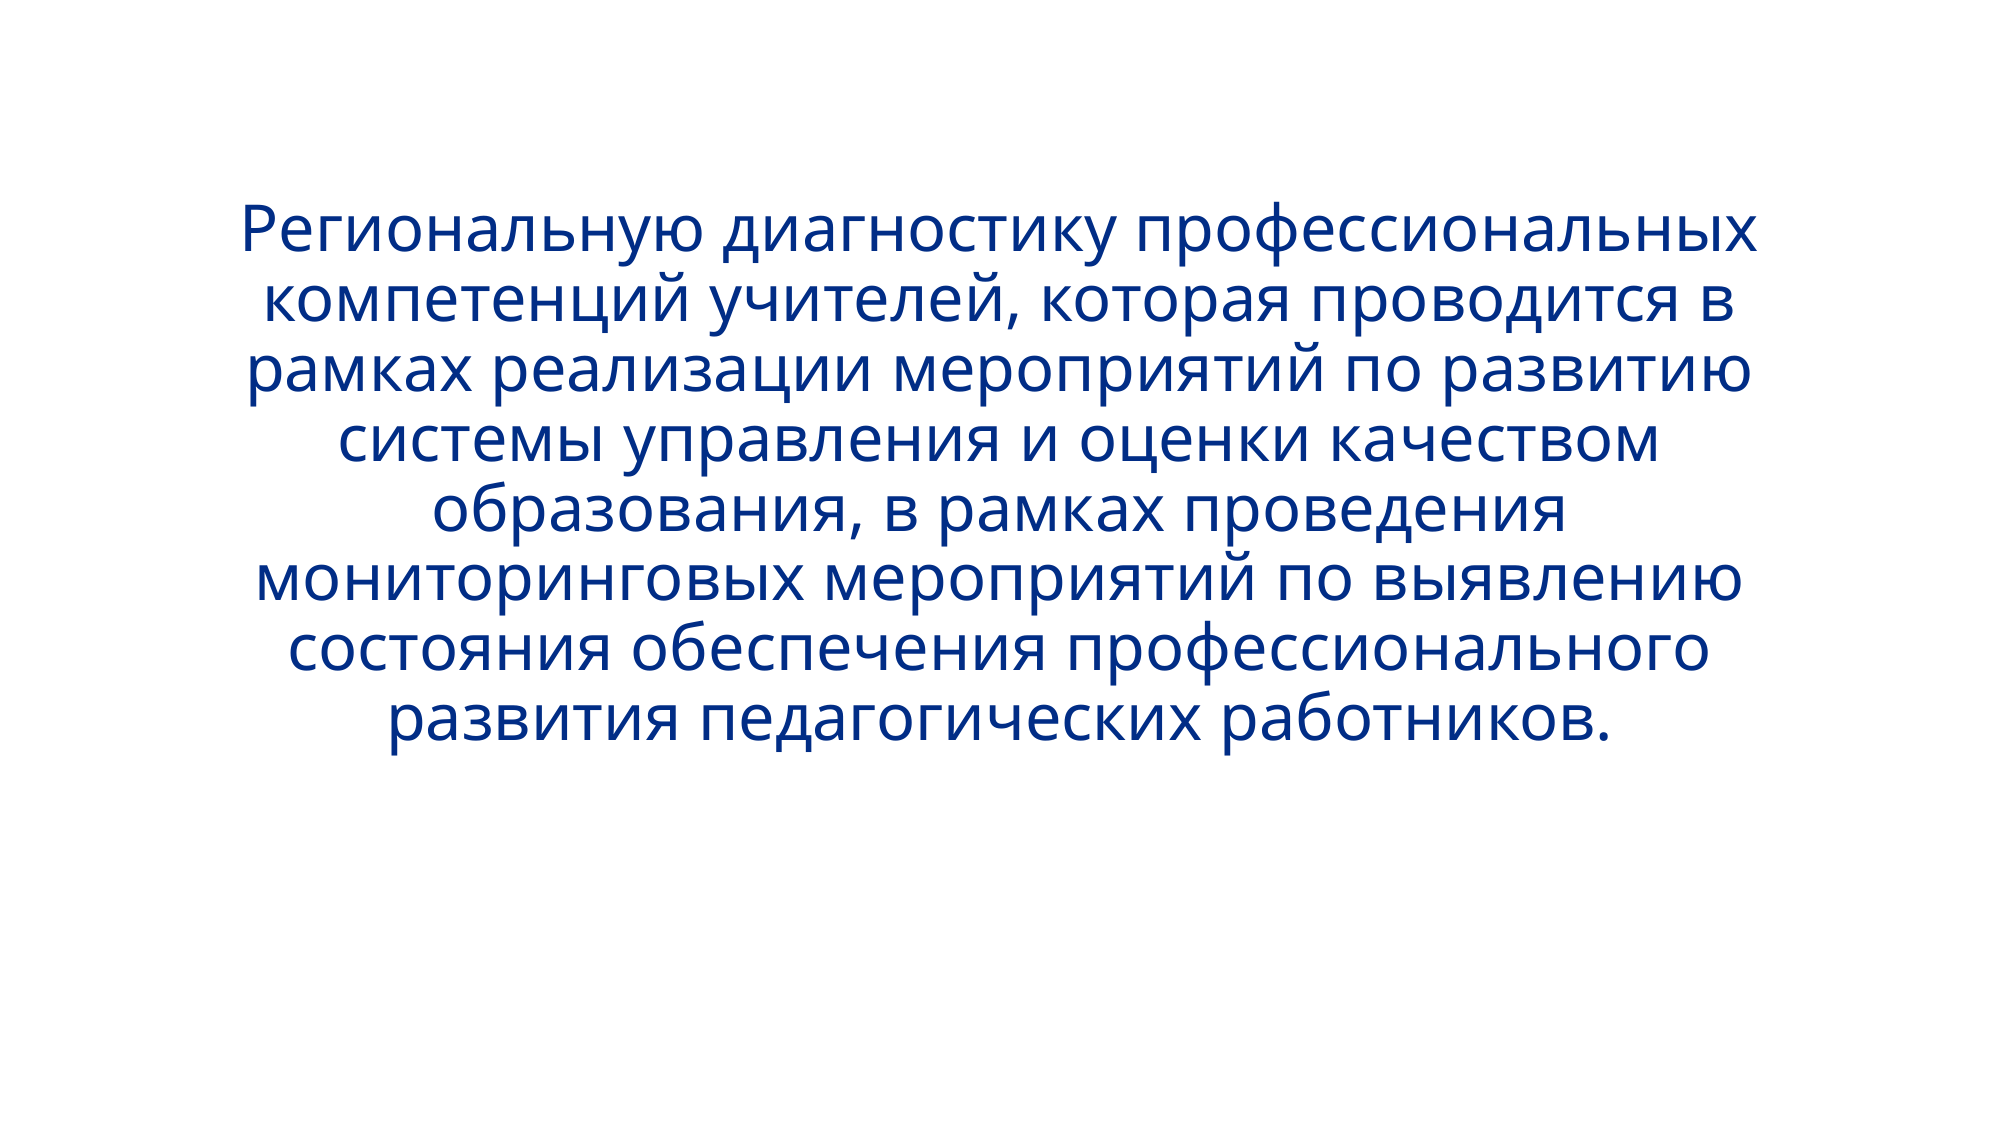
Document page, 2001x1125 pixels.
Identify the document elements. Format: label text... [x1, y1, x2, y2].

title Региональную диагностику профессиональных компетенций учителей, которая проводится в рамках реализации мероприятий по развитию системы управления и оценки качеством образования, в рамках проведения мониторинговых мероприятий по выявлению состояния обеспечения профессионального развития педагогических работников. [137, 59, 1863, 891]
